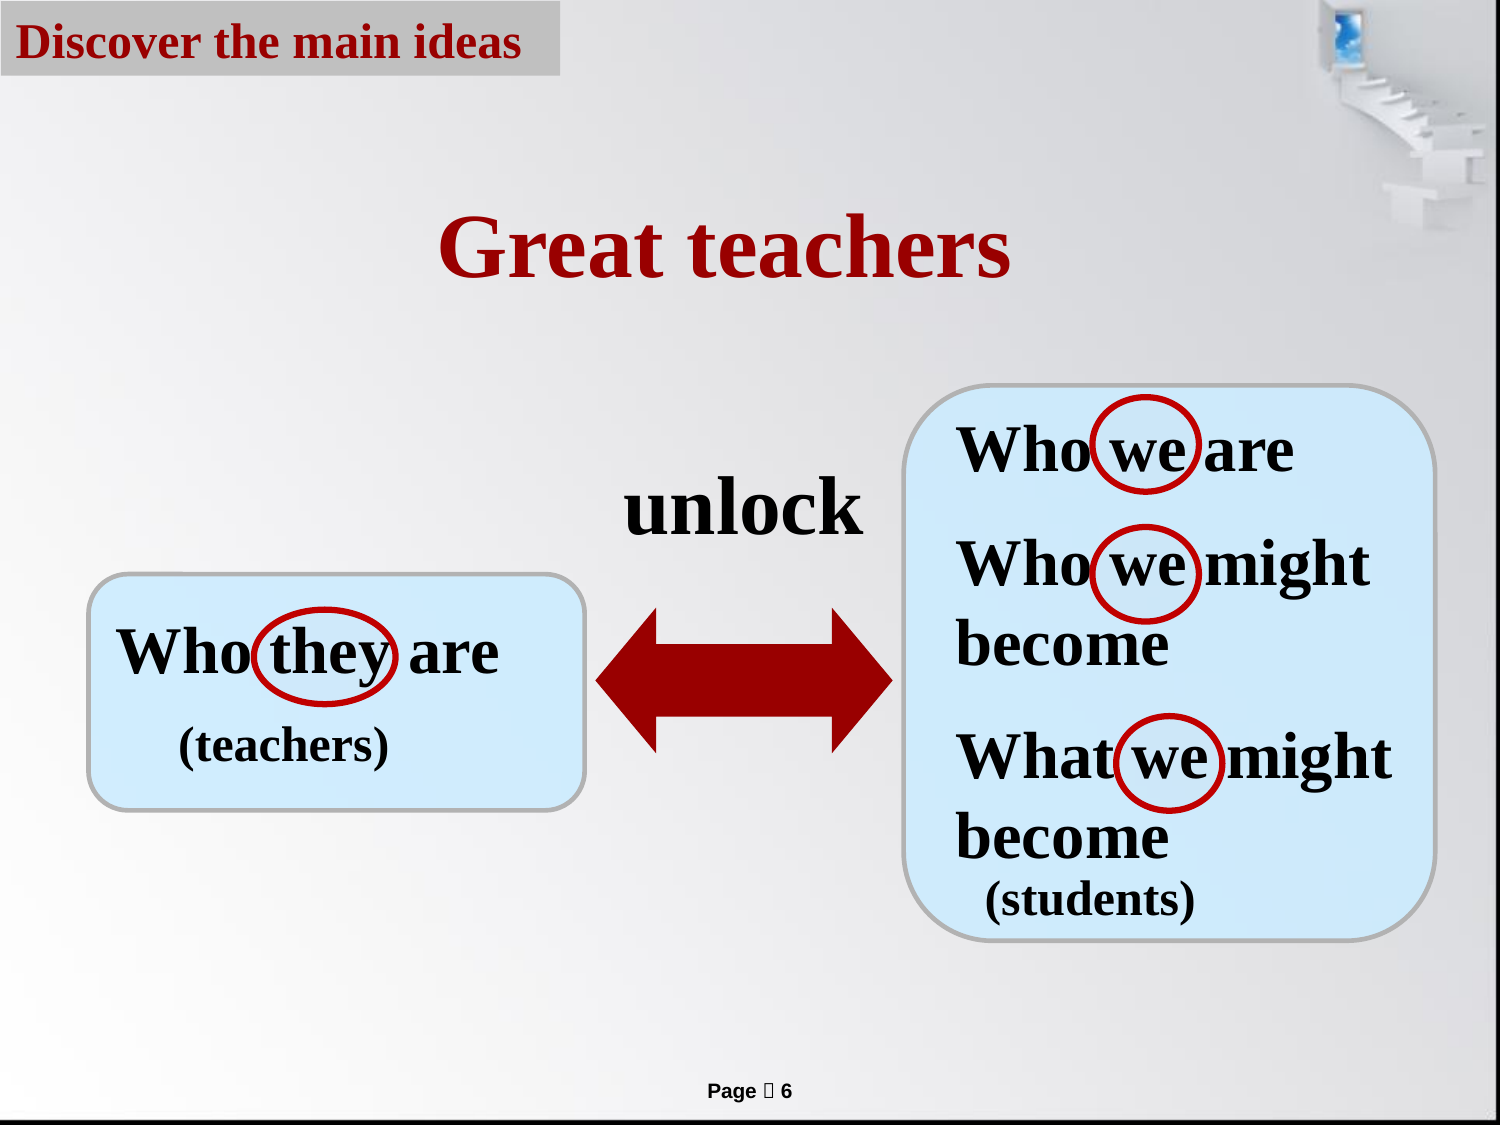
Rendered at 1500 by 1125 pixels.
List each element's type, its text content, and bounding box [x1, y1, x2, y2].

text_box Great teachers [218, 160, 1255, 322]
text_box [88, 385, 1448, 942]
picture [0, 0, 1500, 1125]
text_box Discover the main ideas [0, 1, 561, 76]
